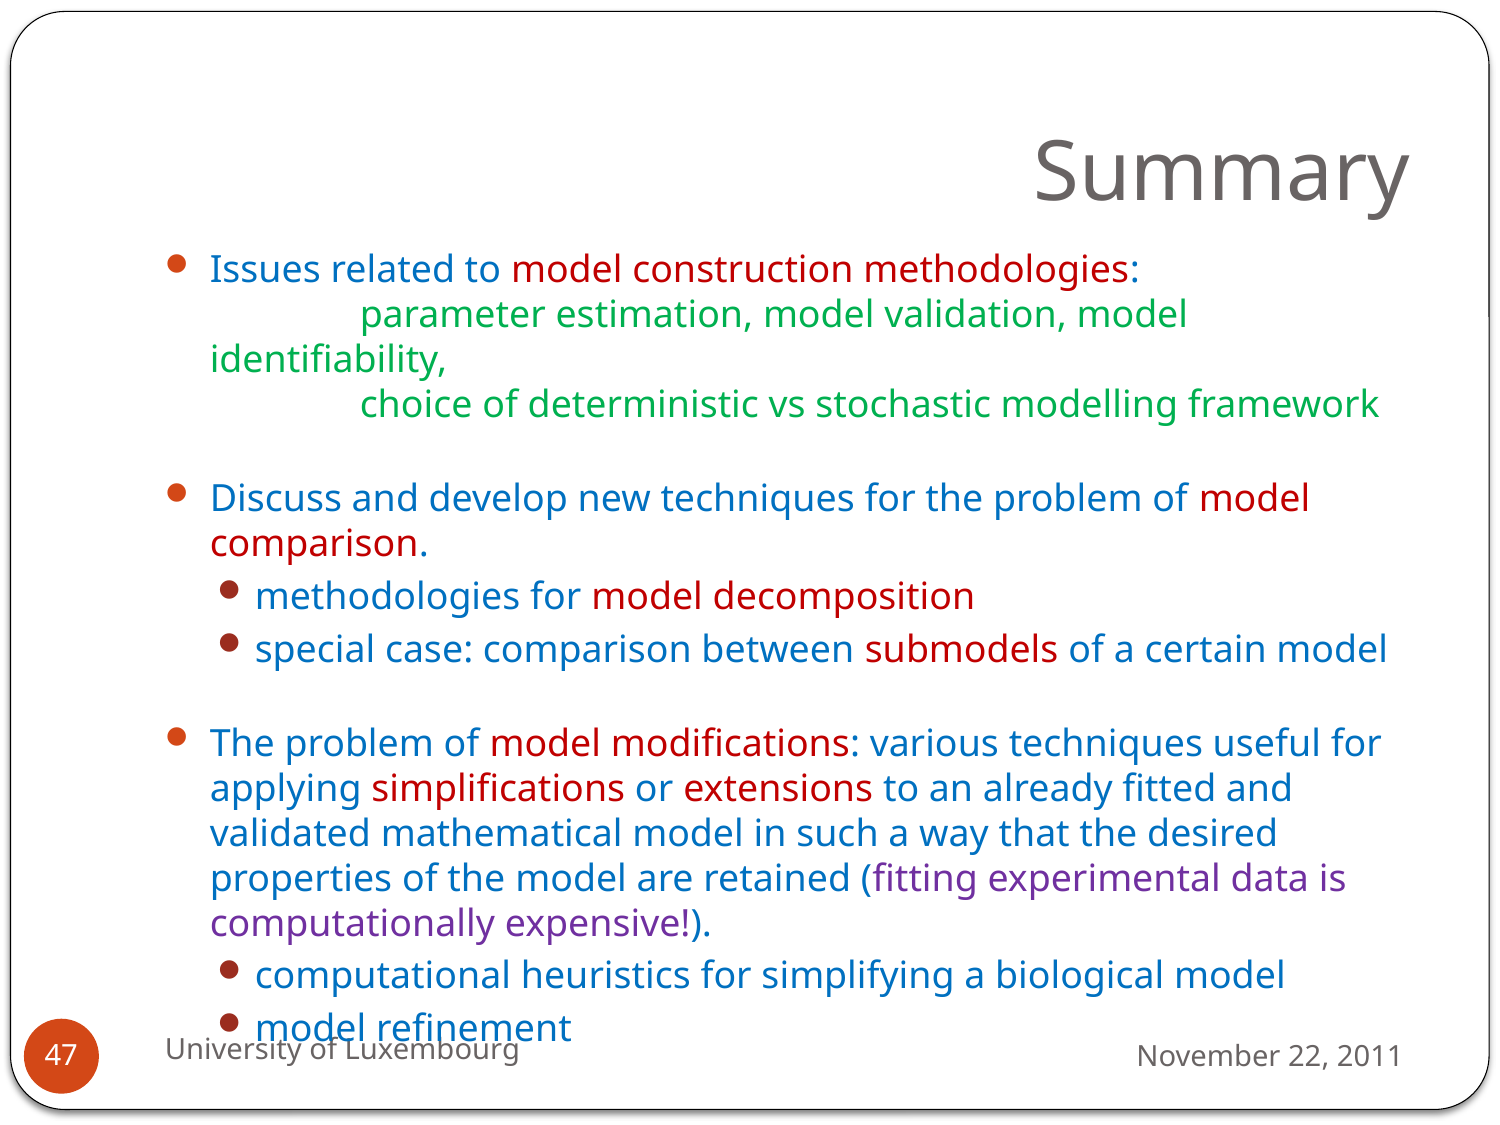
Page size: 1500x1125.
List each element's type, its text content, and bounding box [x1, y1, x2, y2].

slide_number 47 [23, 1018, 99, 1094]
list Issues related to model construction methodologies: parameter estimation, model validation, model identifiability, choice of deterministic vs stochastic modelling framework Discuss and develop new techniques for the problem of model comparison. methodologies for model decomposition special case: comparison between submodels of a certain model The problem of model modifications: various techniques useful for applying simplifications or extensions to an already fitted and validated mathematical model in such a way that the desired properties of the model are retained (fitting experimental data is computationally expensive!). computational heuristics for simplifying a biological model model refinement [150, 237, 1425, 988]
footer University of Luxembourg [150, 1012, 800, 1088]
title Summary [150, 45, 1425, 233]
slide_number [1012, 1015, 1419, 1094]
